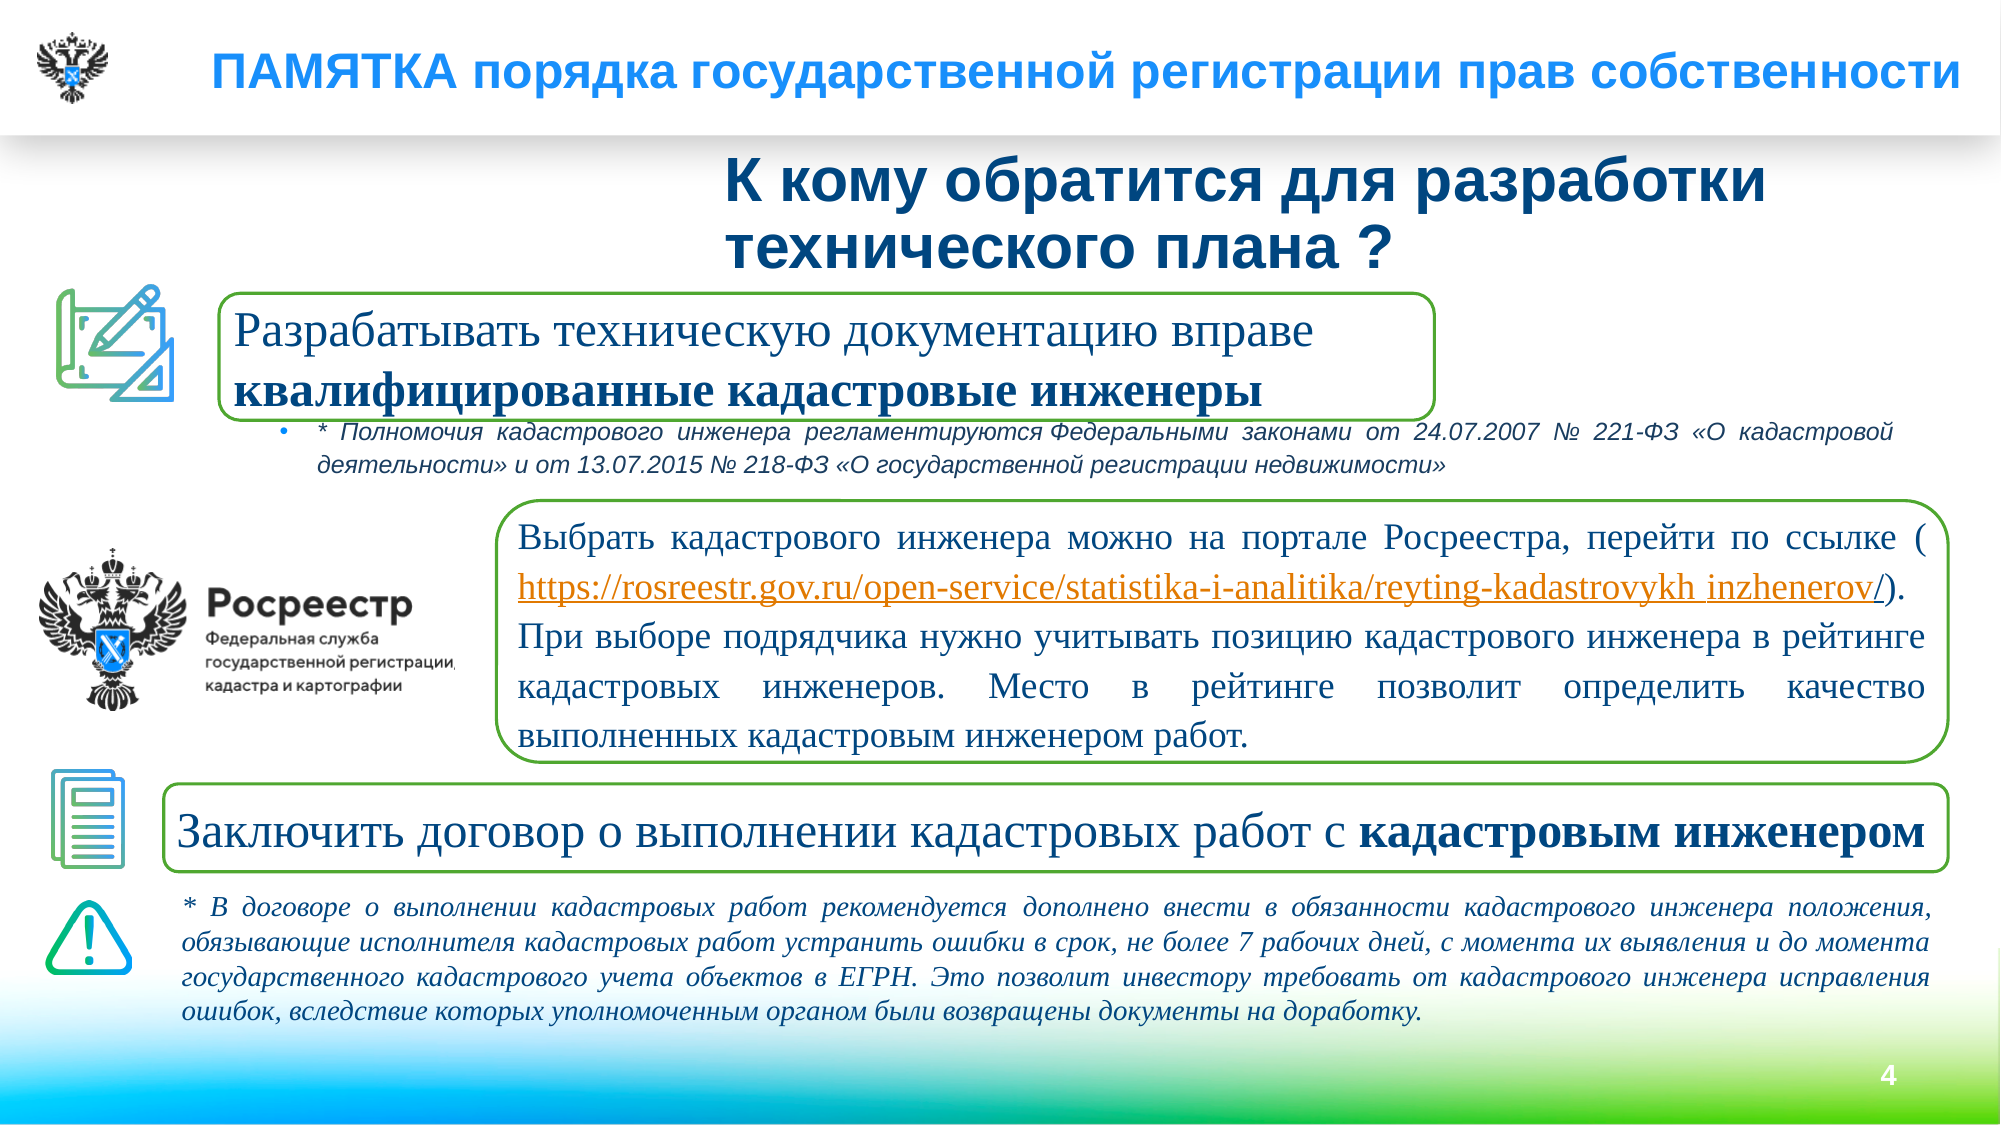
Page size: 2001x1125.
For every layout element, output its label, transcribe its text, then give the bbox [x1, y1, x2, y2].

picture [56, 284, 174, 403]
picture [39, 548, 455, 711]
slide_number 4 [1625, 1045, 1912, 1102]
text_box ПАМЯТКА порядка государственной регистрации прав собственности [182, 5, 1993, 139]
text_box Заключить договор о выполнении кадастровых работ с кадастровым инженером [162, 782, 1950, 873]
title К кому обратится для разработки технического плана ? [709, 125, 1814, 304]
text_box Разрабатывать техническую документацию вправе квалифицированные кадастровые инженеры [217, 292, 1436, 422]
list * Полномочия кадастрового инженера регламентируются Федеральными законами от 24.07.2007 № 221-ФЗ «О кадастровой деятельности» и от 13.07.2015 № 218-ФЗ «О государственной регистрации недвижимости» [264, 405, 1912, 512]
text_box [182, 0, 2000, 132]
text_box * В договоре о выполнении кадастровых работ рекомендуется дополнено внести в обязанности кадастрового инженера положения, обязывающие исполнителя кадастровых работ устранить ошибки в срок, не более 7 рабочих дней, с момента их выявления и до момента государственного кадастрового учета объектов в ЕГРН. Это позволит инвестору требовать от кадастрового инженера исправления ошибок, вследствие которых уполномоченным органом были возвращены документы на доработку. [166, 880, 1949, 1035]
picture [51, 769, 125, 869]
picture [37, 32, 108, 104]
text_box Выбрать кадастрового инженера можно на портале Росреестра, перейти по ссылке (https://rosreestr.gov.ru/open-service/statistika-i-analitika/reyting-kadastrovykh inzhenerov/). При выборе подрядчика нужно учитывать позицию кадастрового инженера в рейтинге кадастровых инженеров. Место в рейтинге позволит определить качество выполненных кадастровым инженером работ. [495, 499, 1950, 764]
picture [0, 900, 2000, 1125]
